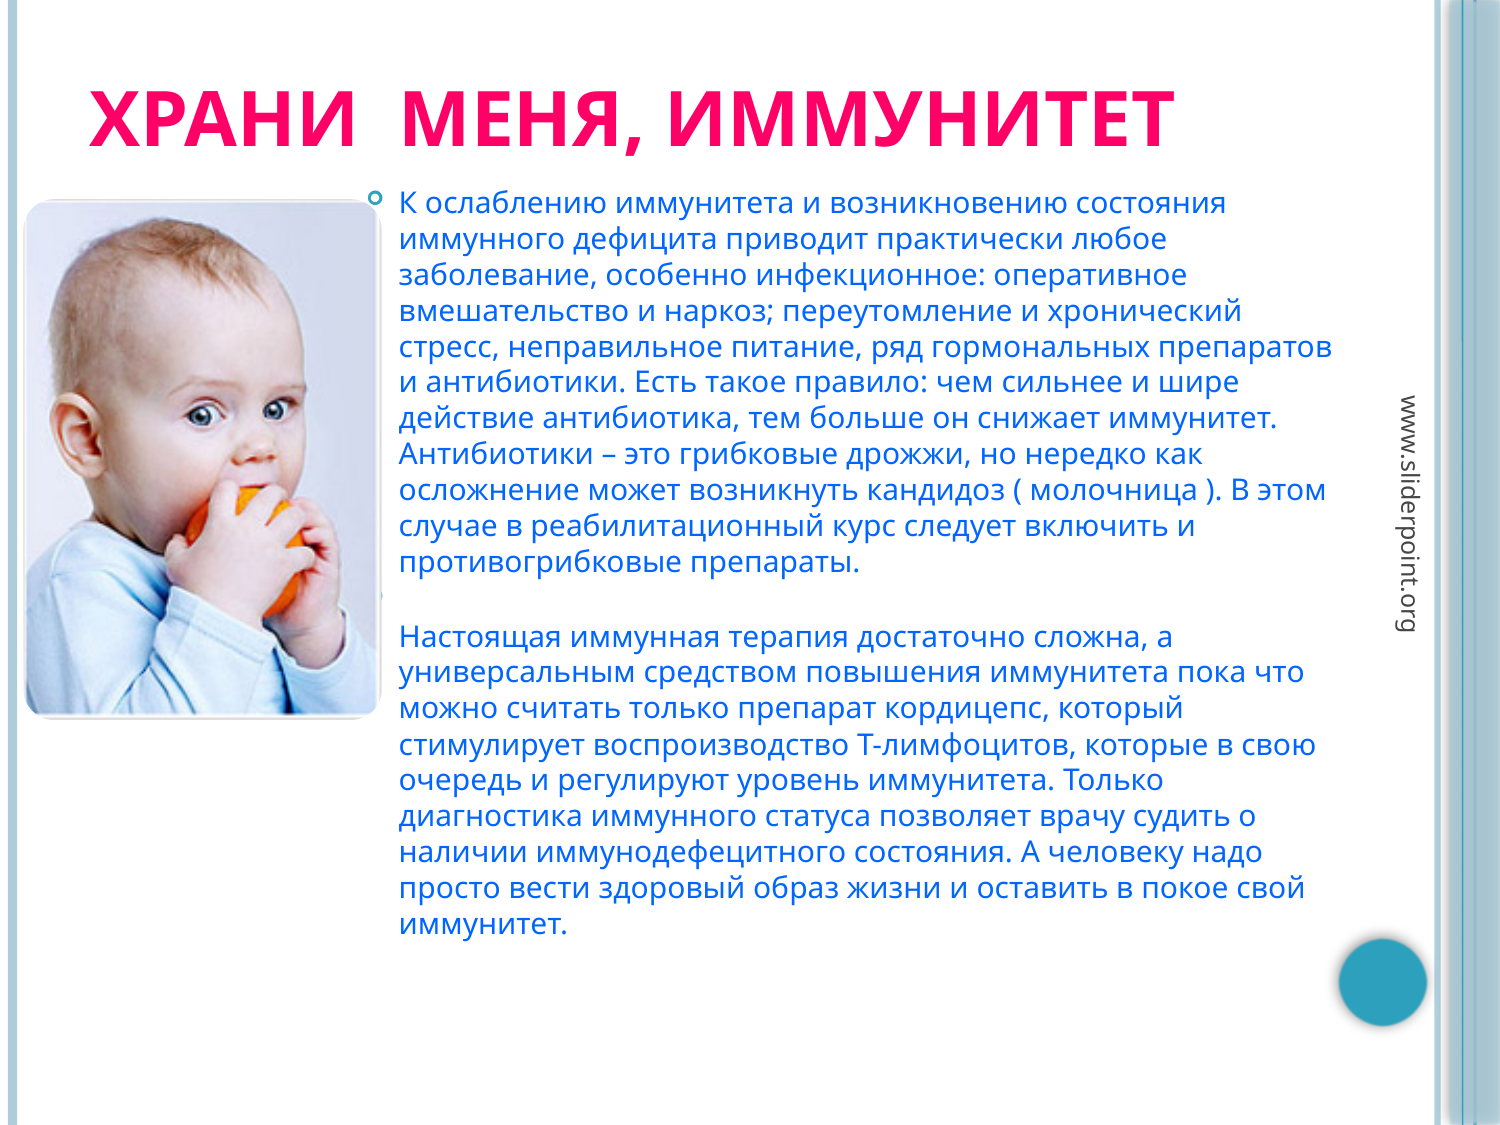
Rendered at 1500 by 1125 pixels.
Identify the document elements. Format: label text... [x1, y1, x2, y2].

title Храни меня, иммунитет [75, 0, 1207, 188]
footer www.sliderpoint.org [1379, 380, 1440, 906]
list К ослаблению иммунитета и возникновению состояния иммунного дефицита приводит практически любое заболевание, особенно инфекционное: оперативное вмешательство и наркоз; переутомление и хронический стресс, неправильное питание, ряд гормональных препаратов и антибиотики. Есть такое правило: чем сильнее и шире действие антибиотика, тем больше он снижает иммунитет. Антибиотики – это грибковые дрожжи, но нередко как осложнение может возникнуть кандидоз ( молочница ). В этом случае в реабилитационный курс следует включить и противогрибковые препараты. Настоящая иммунная терапия достаточно сложна, а универсальным средством повышения иммунитета пока что можно считать только препарат кордицепс, который стимулирует воспроизводство Т-лимфоцитов, которые в свою очередь и регулируют уровень иммунитета. Только диагностика иммунного статуса позволяет врачу судить о наличии иммунодефецитного состояния. А человеку надо просто вести здоровый образ жизни и оставить в покое свой иммунитет. [351, 175, 1360, 1090]
picture [23, 199, 382, 720]
